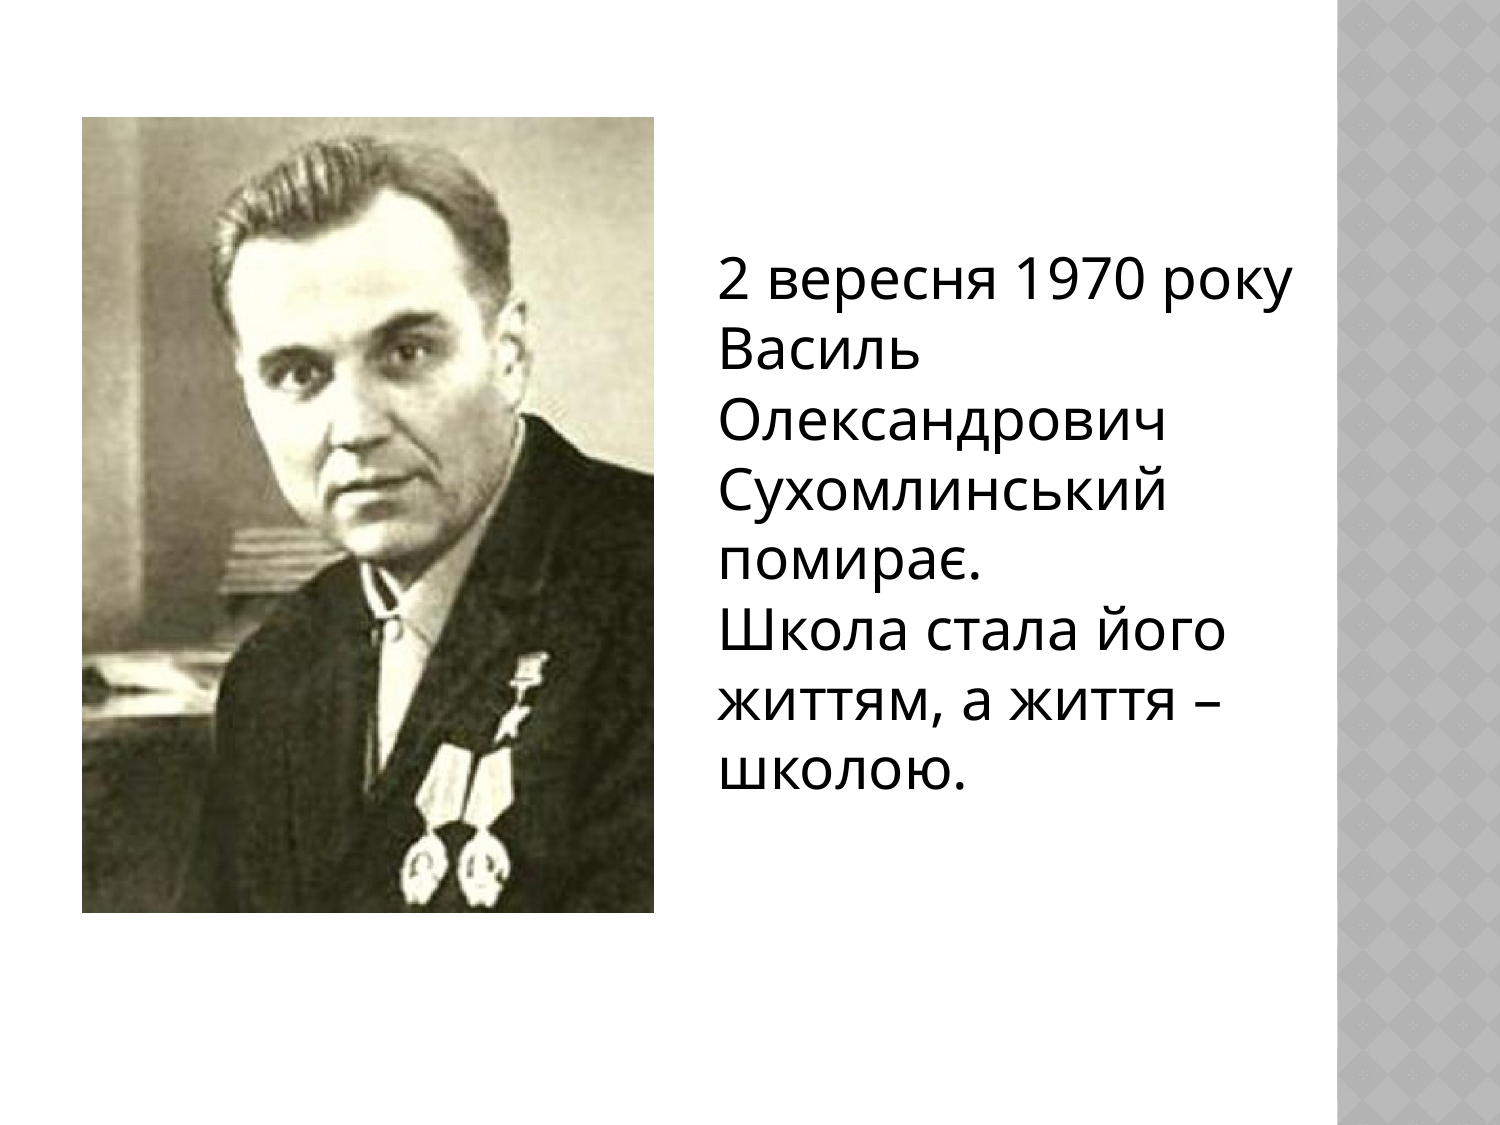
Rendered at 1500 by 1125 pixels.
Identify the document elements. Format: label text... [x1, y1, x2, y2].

text_box 2 вересня 1970 року Василь Олександрович Сухомлинський помирає. Школа стала його життям, а життя –школою. [703, 234, 1360, 809]
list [81, 116, 655, 913]
